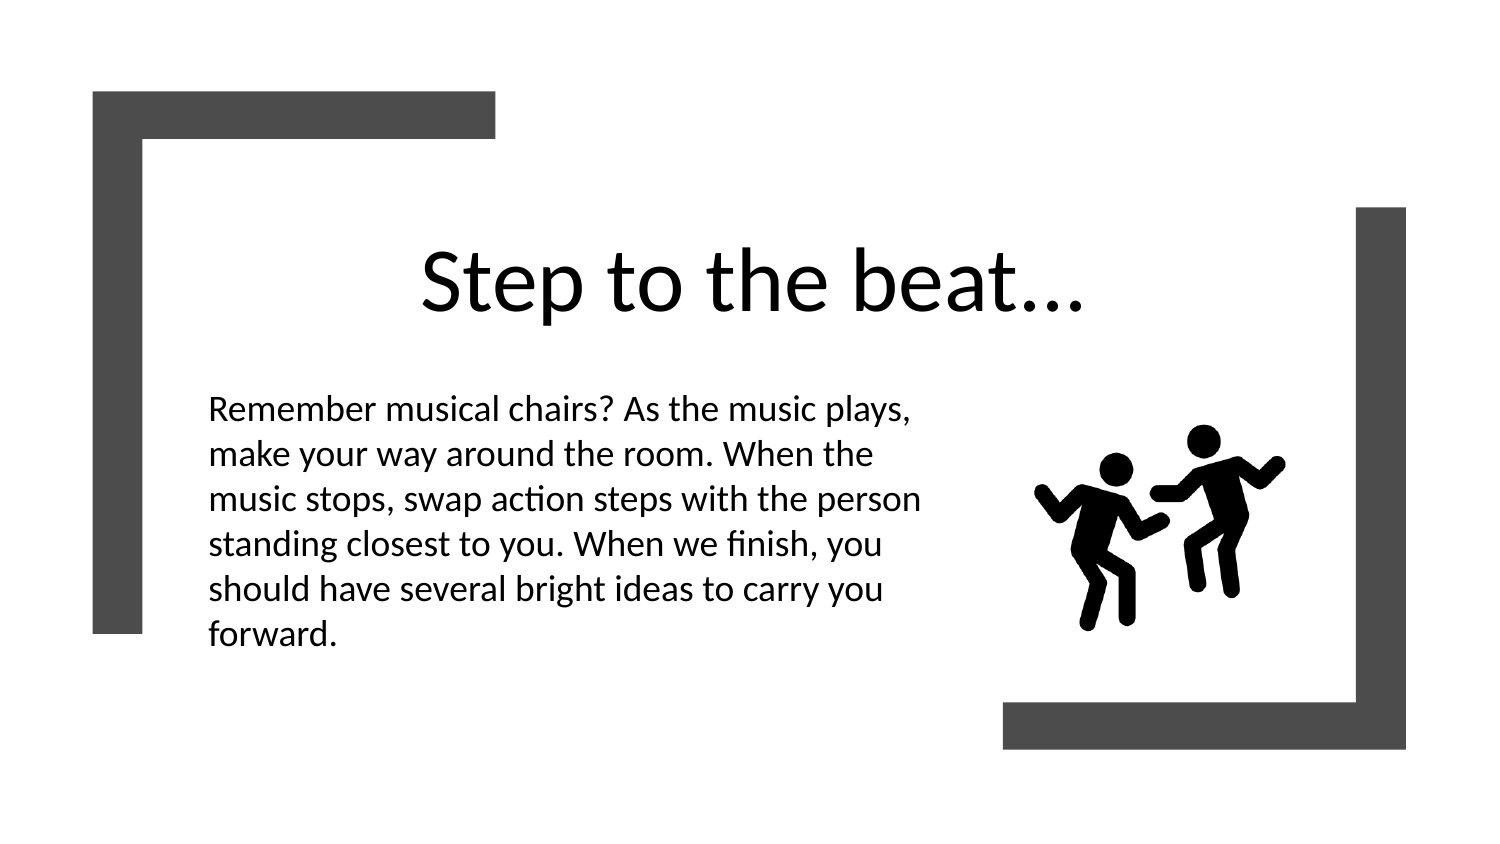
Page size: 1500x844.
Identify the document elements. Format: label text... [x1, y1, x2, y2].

list Remember musical chairs? As the music plays, make your way around the room. When the music stops, swap action steps with the person standing closest to you. When we finish, you should have several bright ideas to carry you forward. [193, 376, 940, 677]
title Step to the beat... [193, 193, 1316, 357]
text_box [92, 91, 496, 634]
picture [1024, 392, 1295, 663]
text_box [1002, 207, 1406, 750]
